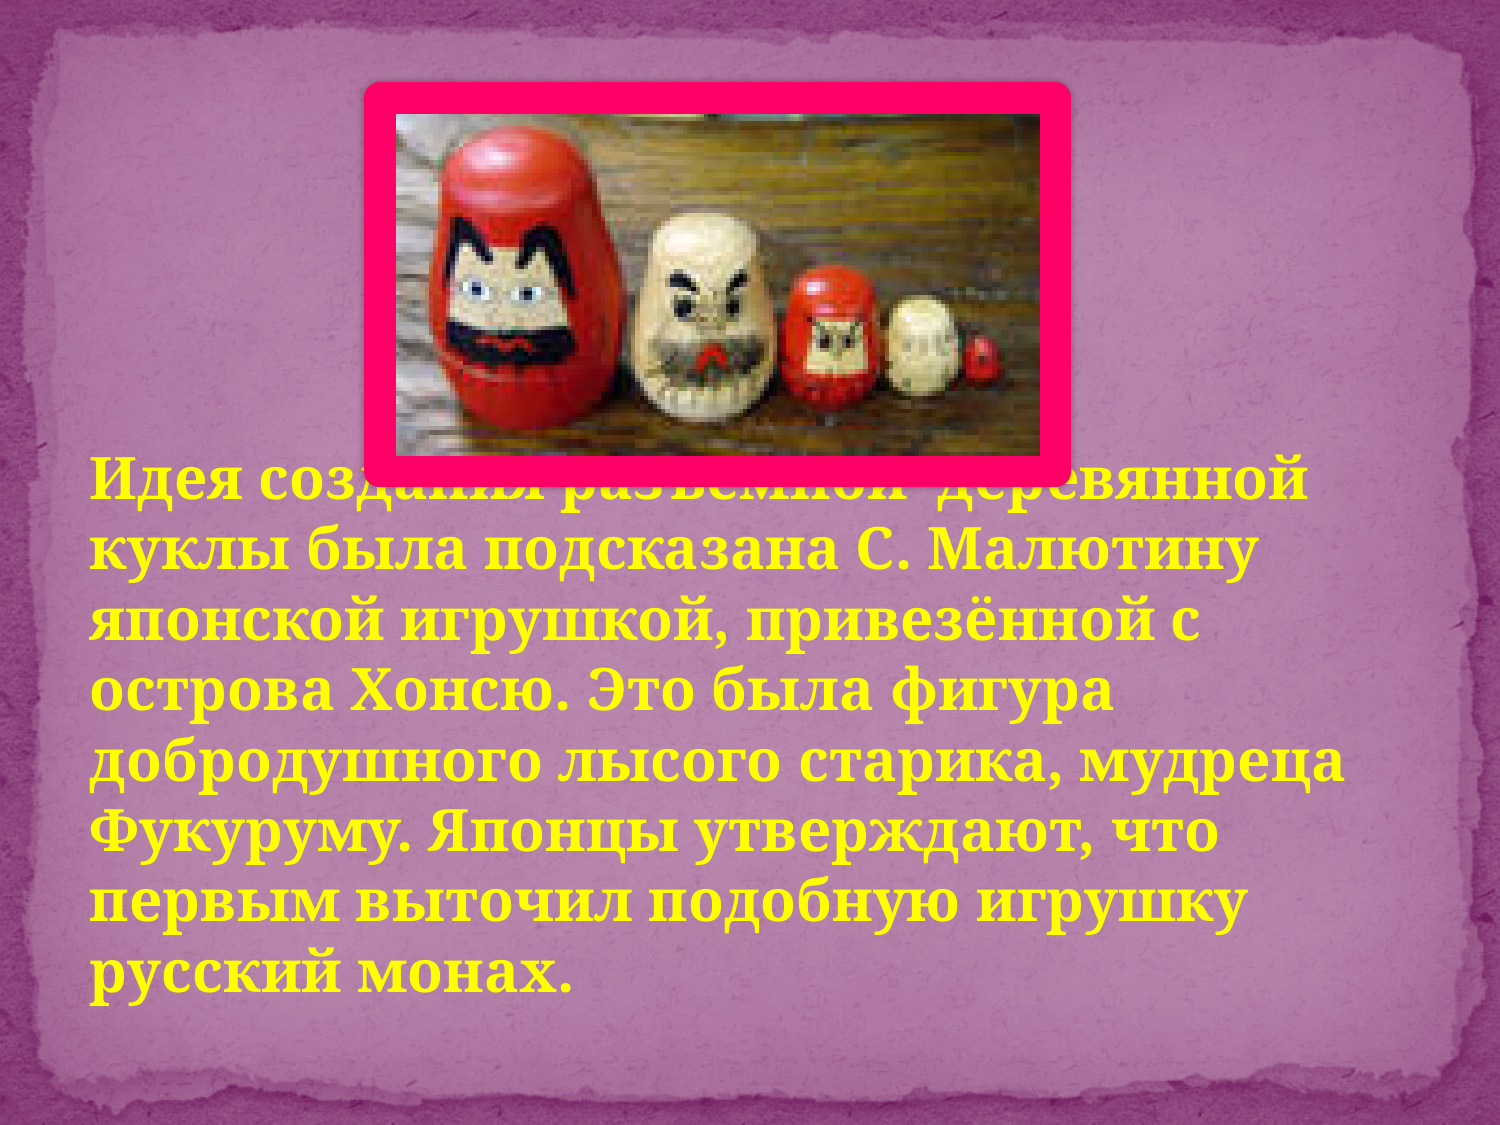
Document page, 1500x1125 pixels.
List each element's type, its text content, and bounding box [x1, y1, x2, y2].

title Идея создания разъёмной деревянной куклы была подсказана С. Малютину японской игрушкой, привезённой с острова Хонсю. Это была фигура добродушного лысого старика, мудреца Фукуруму. Японцы утверждают, что первым выточил подобную игрушку русский монах. [74, 432, 1425, 1012]
picture [396, 114, 1040, 456]
